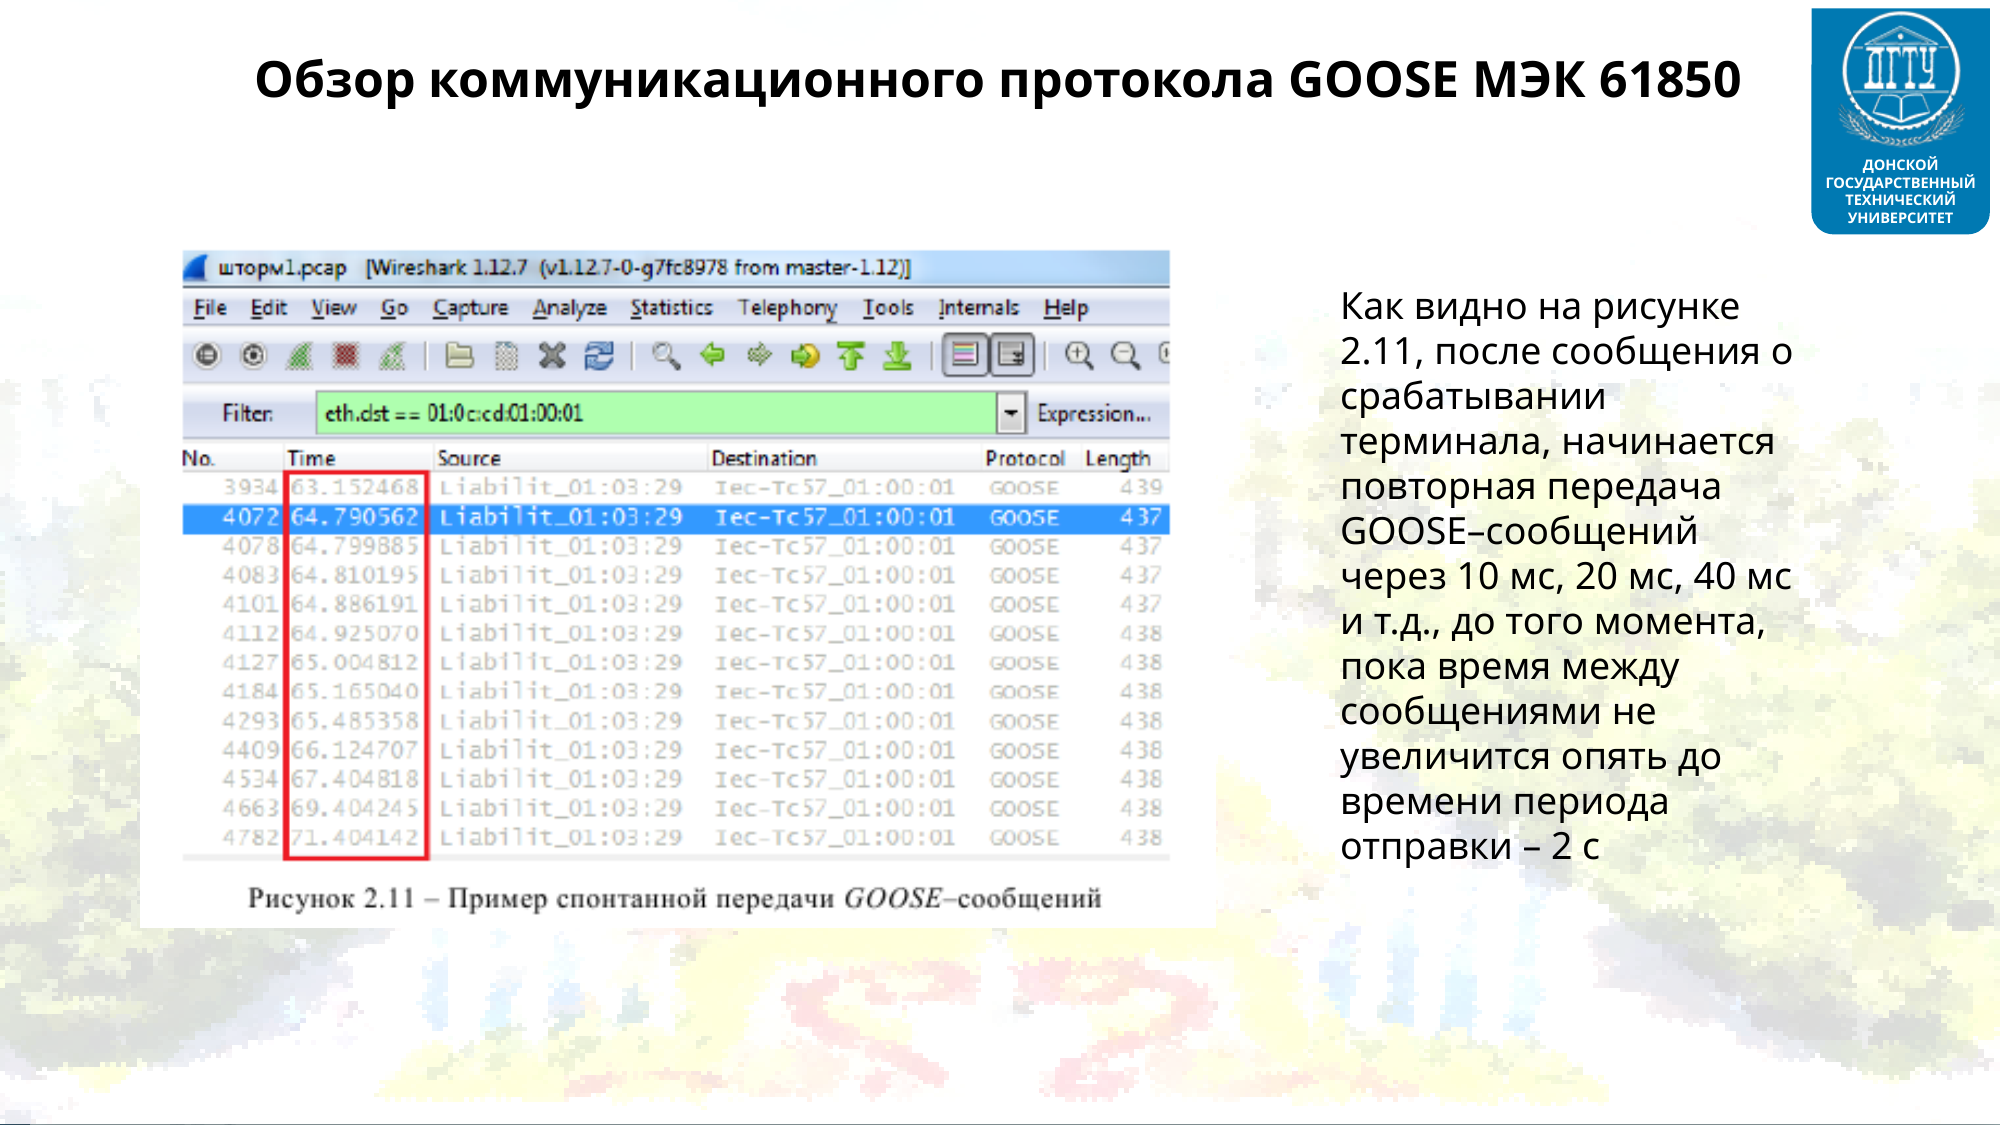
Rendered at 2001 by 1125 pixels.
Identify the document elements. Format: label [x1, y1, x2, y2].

text_box [1801, 8, 2000, 236]
picture [0, 0, 2000, 1125]
